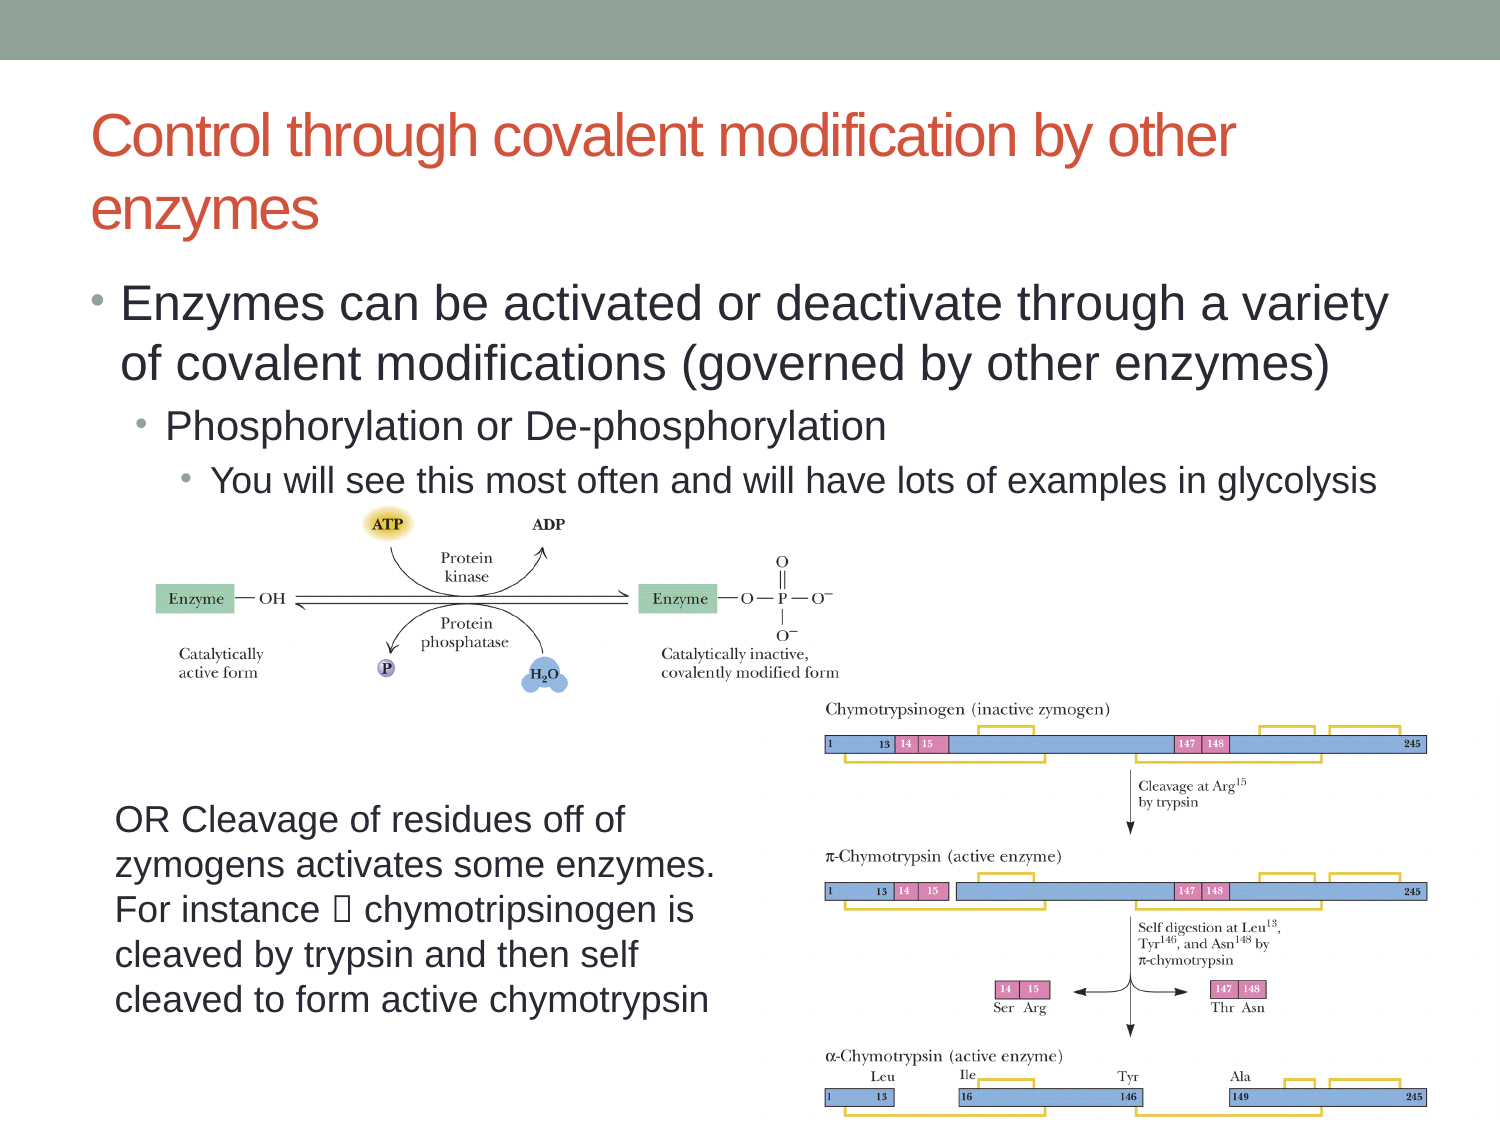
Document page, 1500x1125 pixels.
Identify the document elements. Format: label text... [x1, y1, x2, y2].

list Enzymes can be activated or deactivate through a variety of covalent modifications (governed by other enzymes) Phosphorylation or De-phosphorylation You will see this most often and will have lots of examples in glycolysis [75, 262, 1425, 1063]
picture [124, 499, 1500, 1120]
title Control through covalent modification by other enzymes [75, 87, 1425, 250]
text_box OR Cleavage of residues off of zymogens activates some enzymes. For instance  chymotripsinogen is cleaved by trypsin and then self cleaved to form active chymotrypsin [99, 787, 751, 1073]
